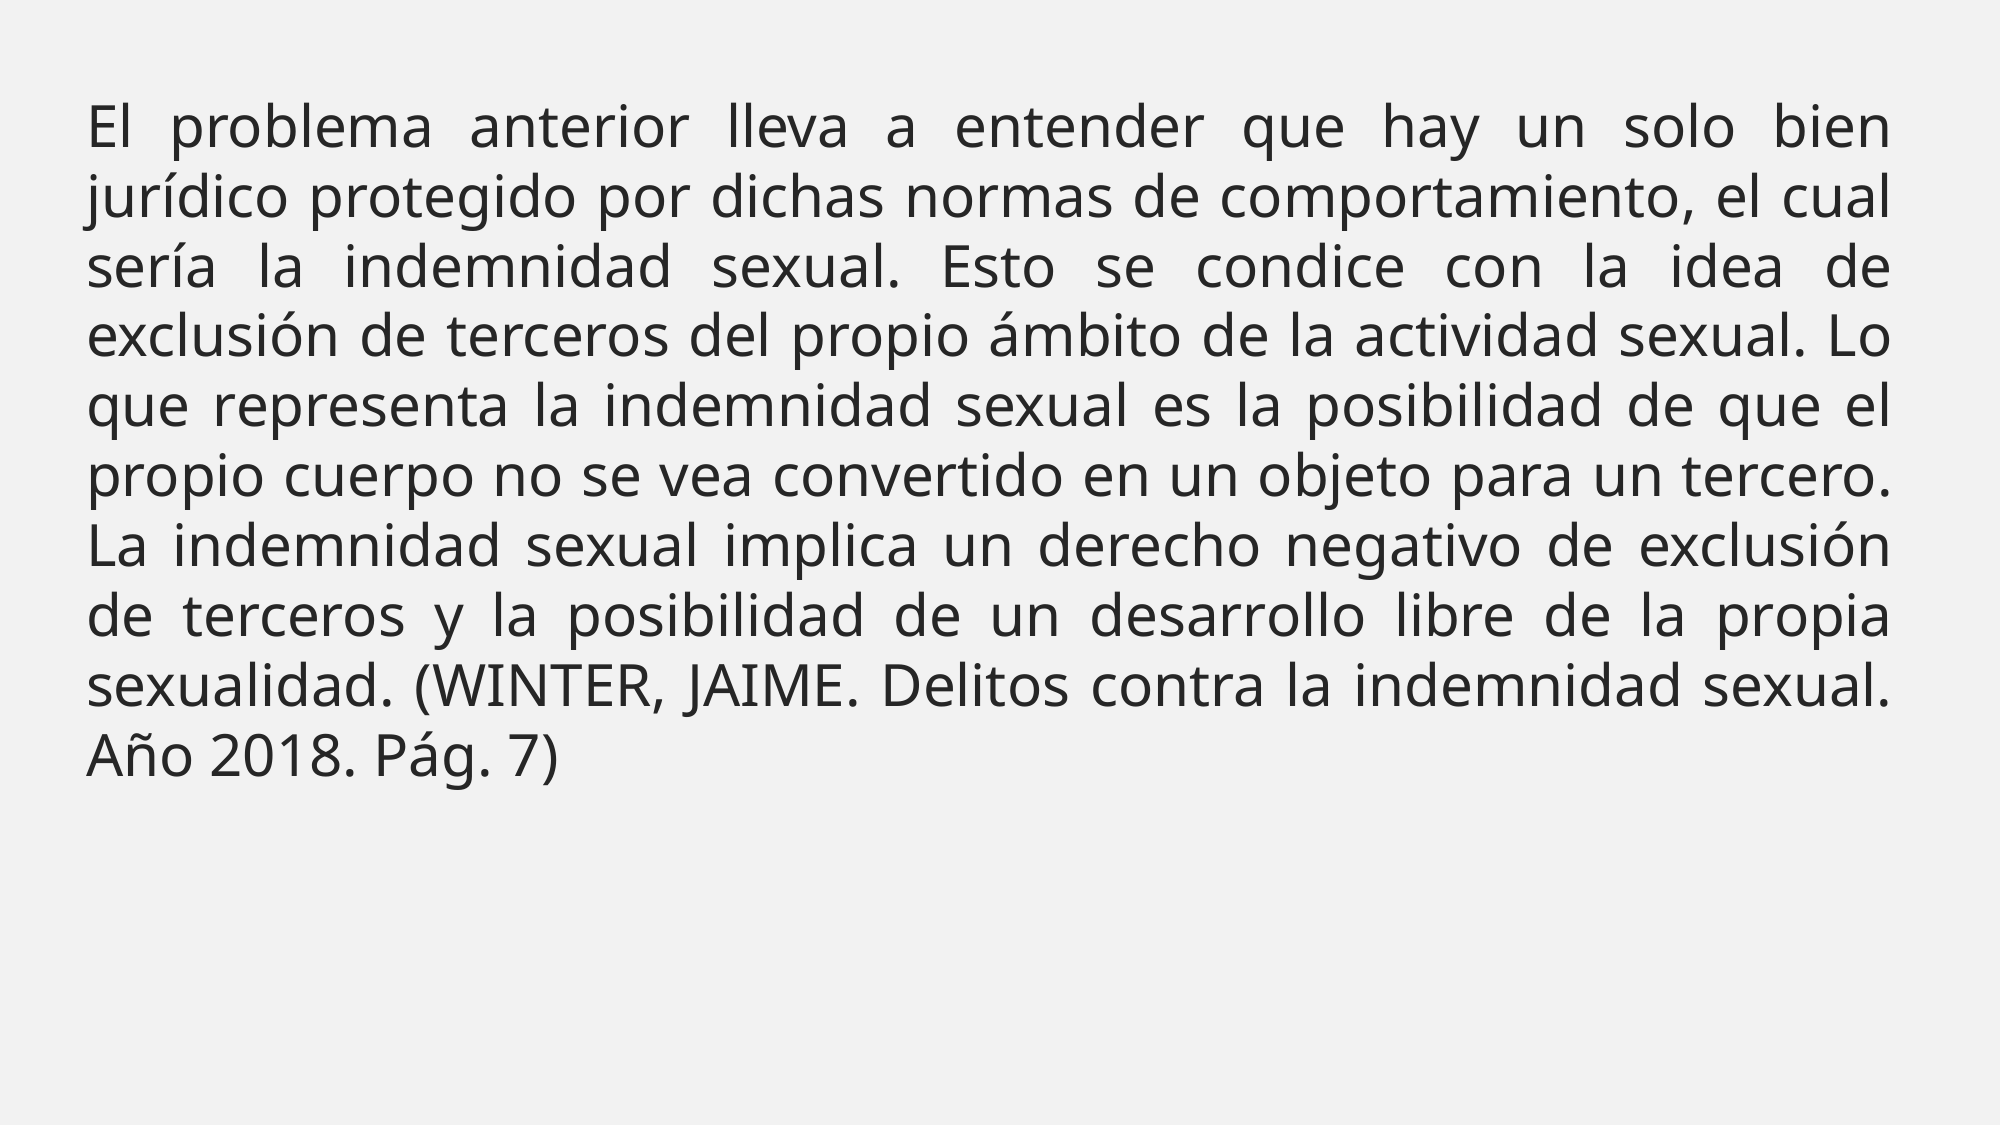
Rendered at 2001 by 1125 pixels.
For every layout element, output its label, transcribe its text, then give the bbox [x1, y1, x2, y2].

list El problema anterior lleva a entender que hay un solo bien jurídico protegido por dichas normas de comportamiento, el cual sería la indemnidad sexual. Esto se condice con la idea de exclusión de terceros del propio ámbito de la actividad sexual. Lo que representa la indemnidad sexual es la posibilidad de que el propio cuerpo no se vea convertido en un objeto para un tercero. La indemnidad sexual implica un derecho negativo de exclusión de terceros y la posibilidad de un desarrollo libre de la propia sexualidad. (WINTER, JAIME. Delitos contra la indemnidad sexual. Año 2018. Pág. 7) [71, 81, 1908, 942]
